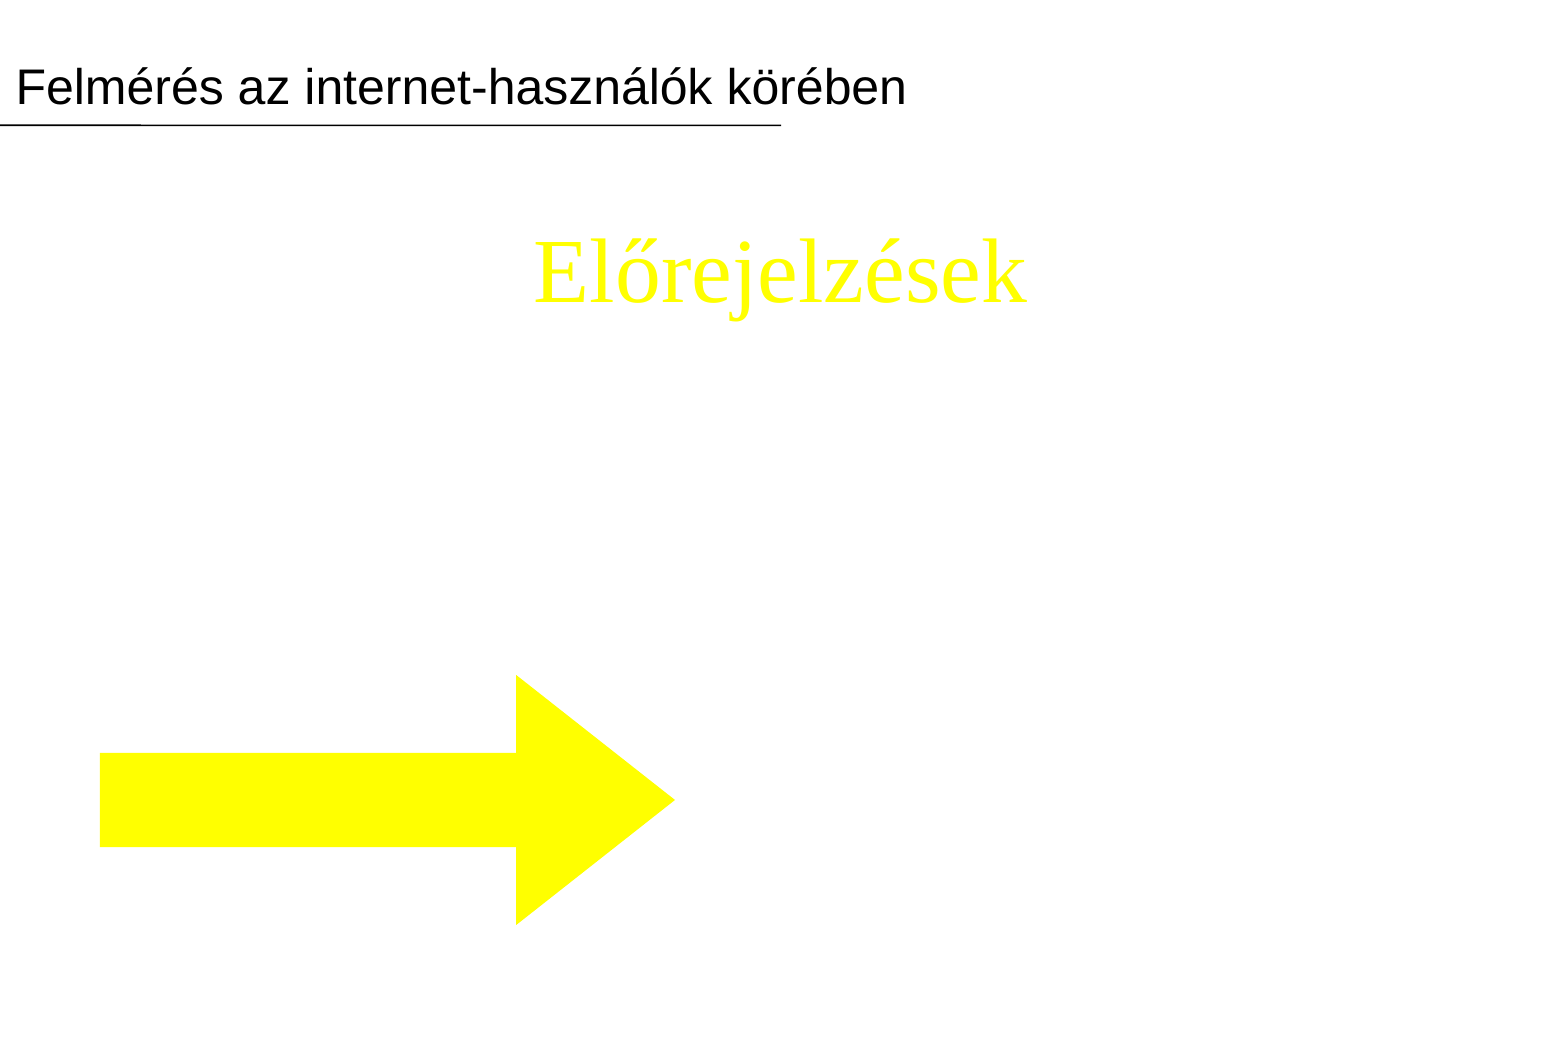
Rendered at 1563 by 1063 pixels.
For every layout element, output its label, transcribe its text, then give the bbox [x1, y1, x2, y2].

text_box [99, 675, 676, 925]
title Előrejelzések [116, 176, 1446, 355]
